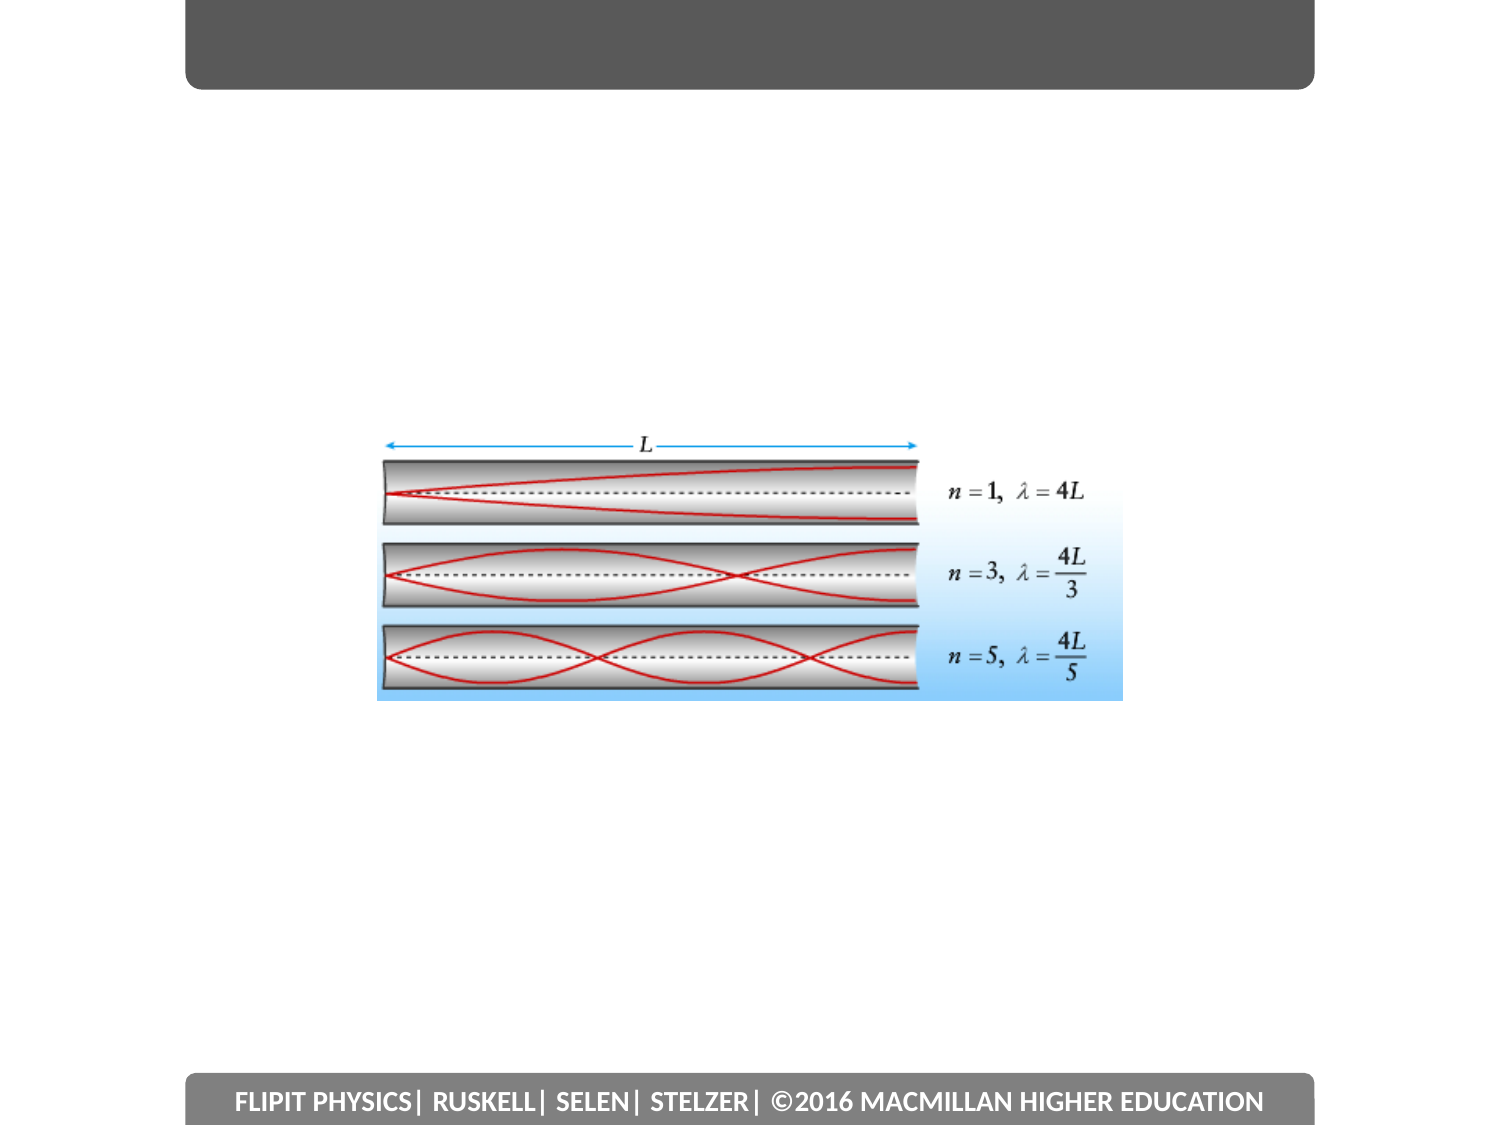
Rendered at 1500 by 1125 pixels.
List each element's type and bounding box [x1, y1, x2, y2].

picture [377, 423, 1123, 701]
text_box [187, 1074, 1313, 1125]
text_box [185, 0, 1315, 90]
